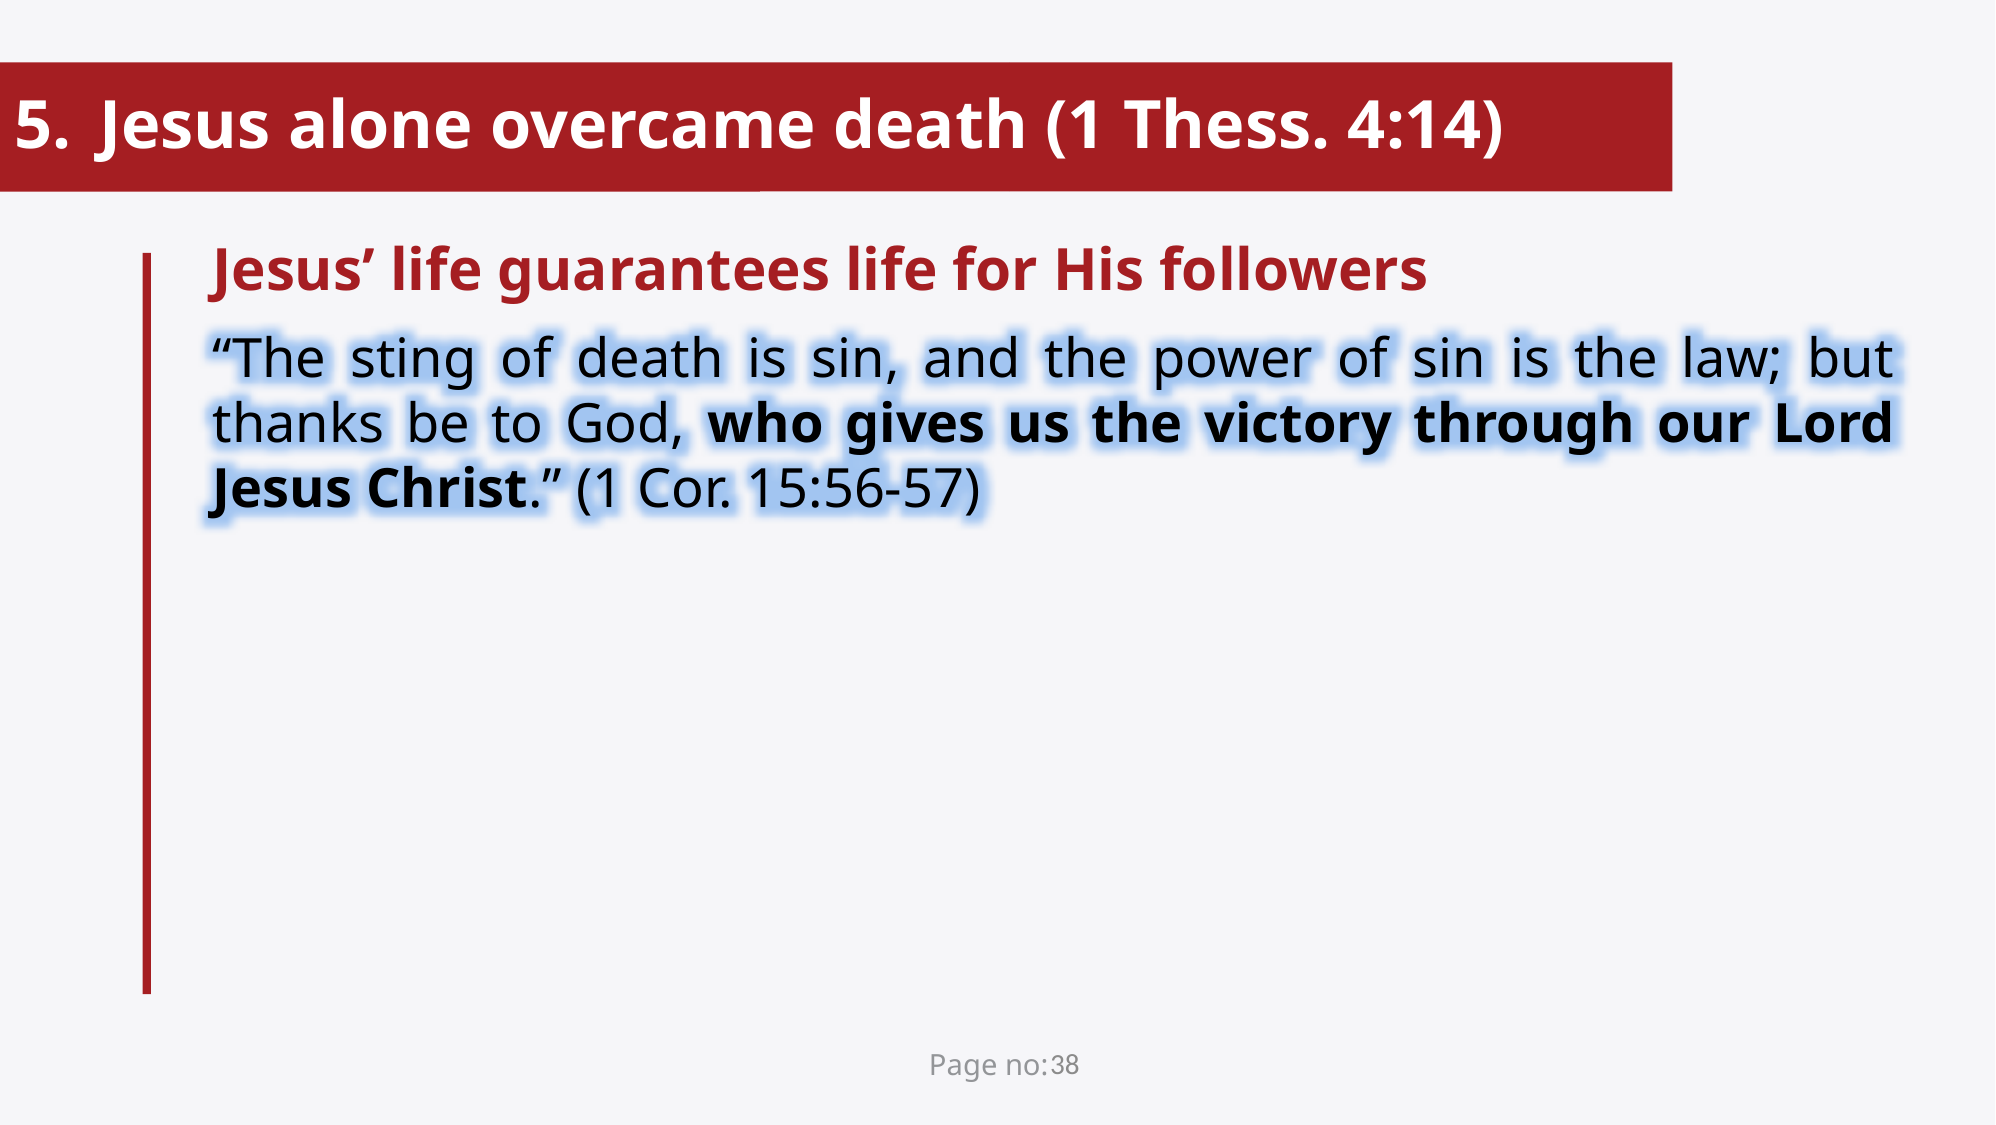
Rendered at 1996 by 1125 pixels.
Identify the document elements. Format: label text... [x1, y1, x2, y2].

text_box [0, 62, 1711, 192]
text_box Jesus’ life guarantees life for His followers [197, 224, 1510, 303]
text_box “The sting of death is sin, and the power of sin is the law; but thanks be to God, who gives us the victory through our Lord Jesus Christ.” (1 Cor. 15:56-57) [198, 315, 1911, 526]
